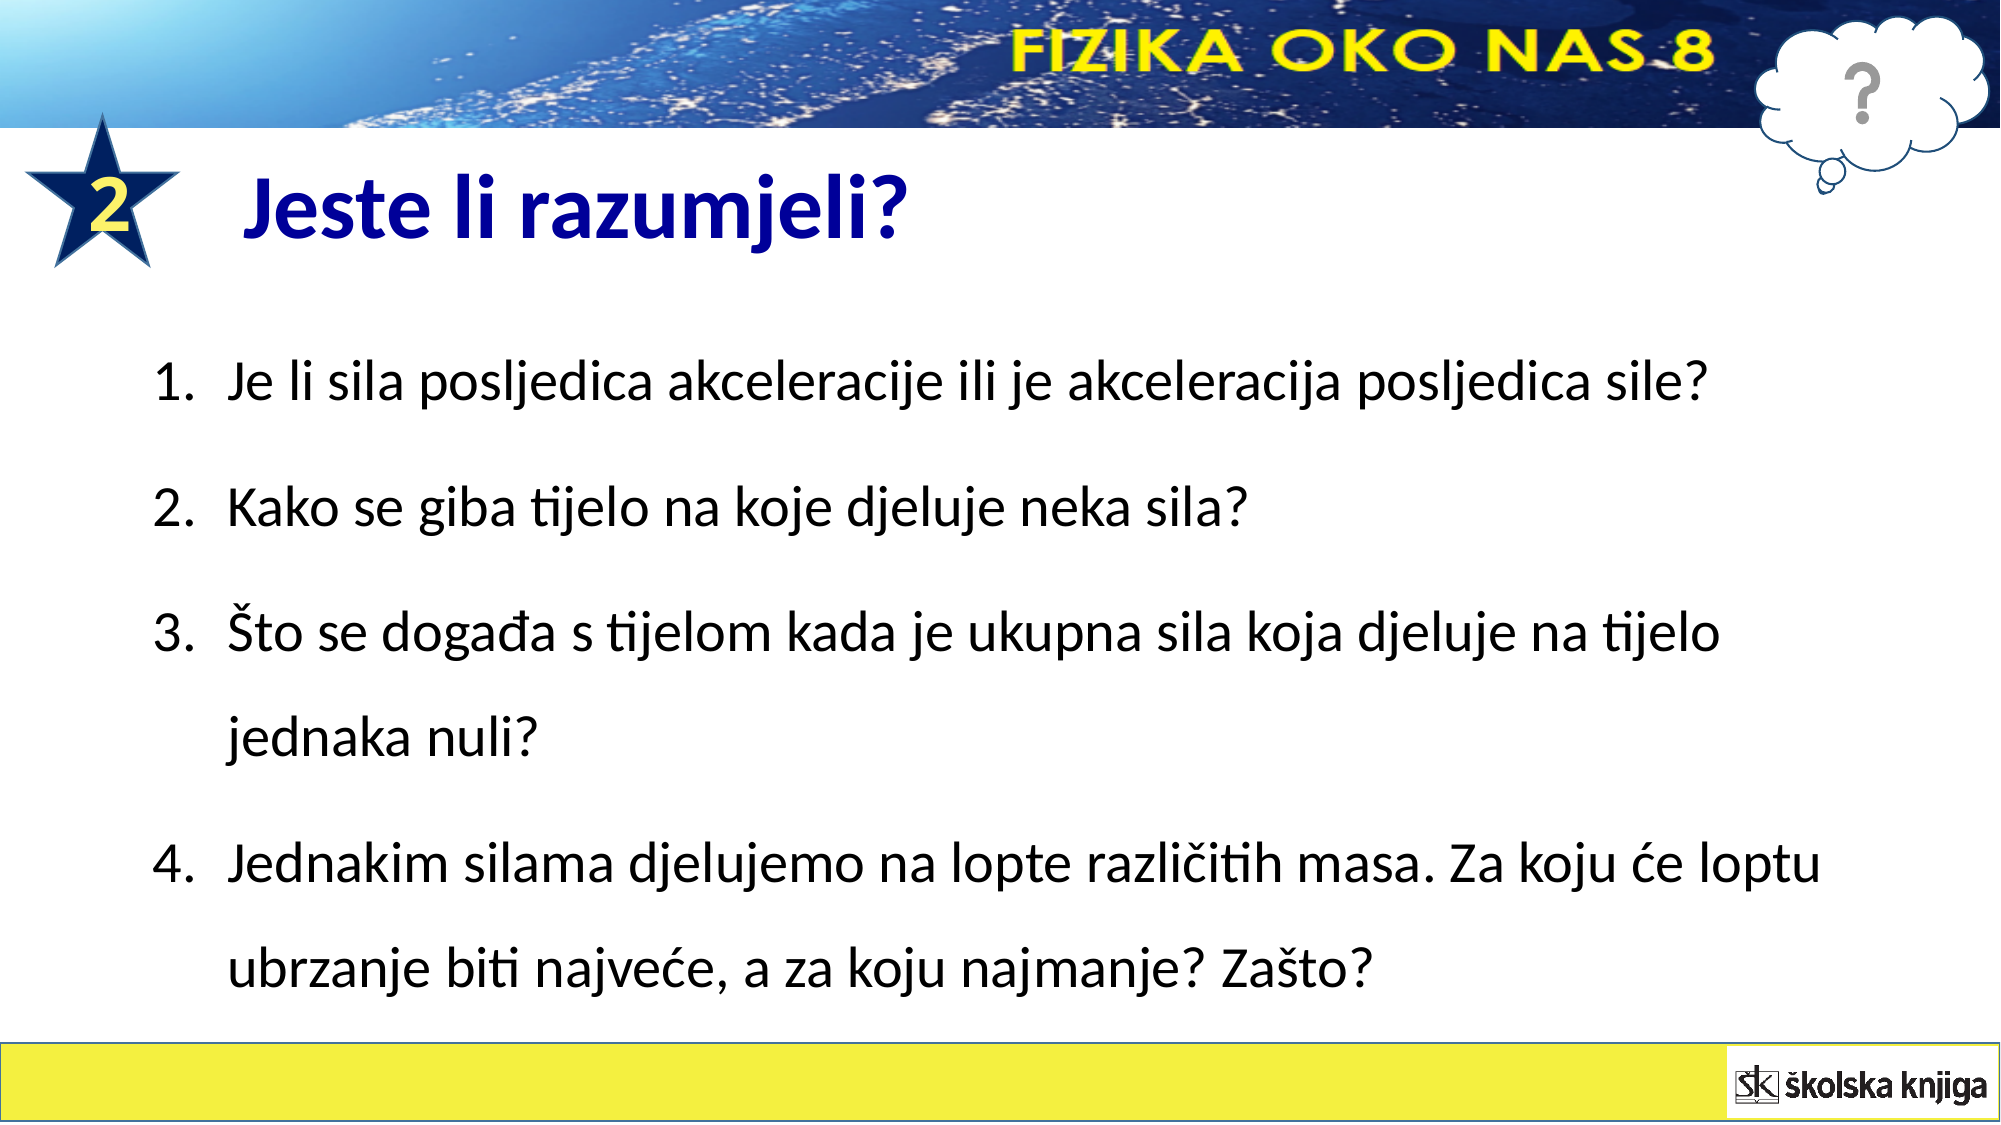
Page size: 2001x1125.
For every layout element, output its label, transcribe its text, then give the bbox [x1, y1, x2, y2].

text_box 2 [24, 111, 181, 269]
picture [1727, 1046, 1998, 1118]
text_box Jeste li razumjeli? [228, 131, 2000, 286]
picture [0, 0, 2000, 128]
text_box [1808, 50, 1917, 131]
list Je li sila posljedica akceleracije ili je akceleracija posljedica sile? Kako se giba tijelo na koje djeluje neka sila? Što se događa s tijelom kada je ukupna sila koja djeluje na tijelo jednaka nuli? Jednakim silama djelujemo na lopte različitih masa. Za koju će loptu ubrzanje biti najveće, a za koju najmanje? Zašto? [137, 299, 1860, 1007]
text_box [1753, 15, 1991, 131]
